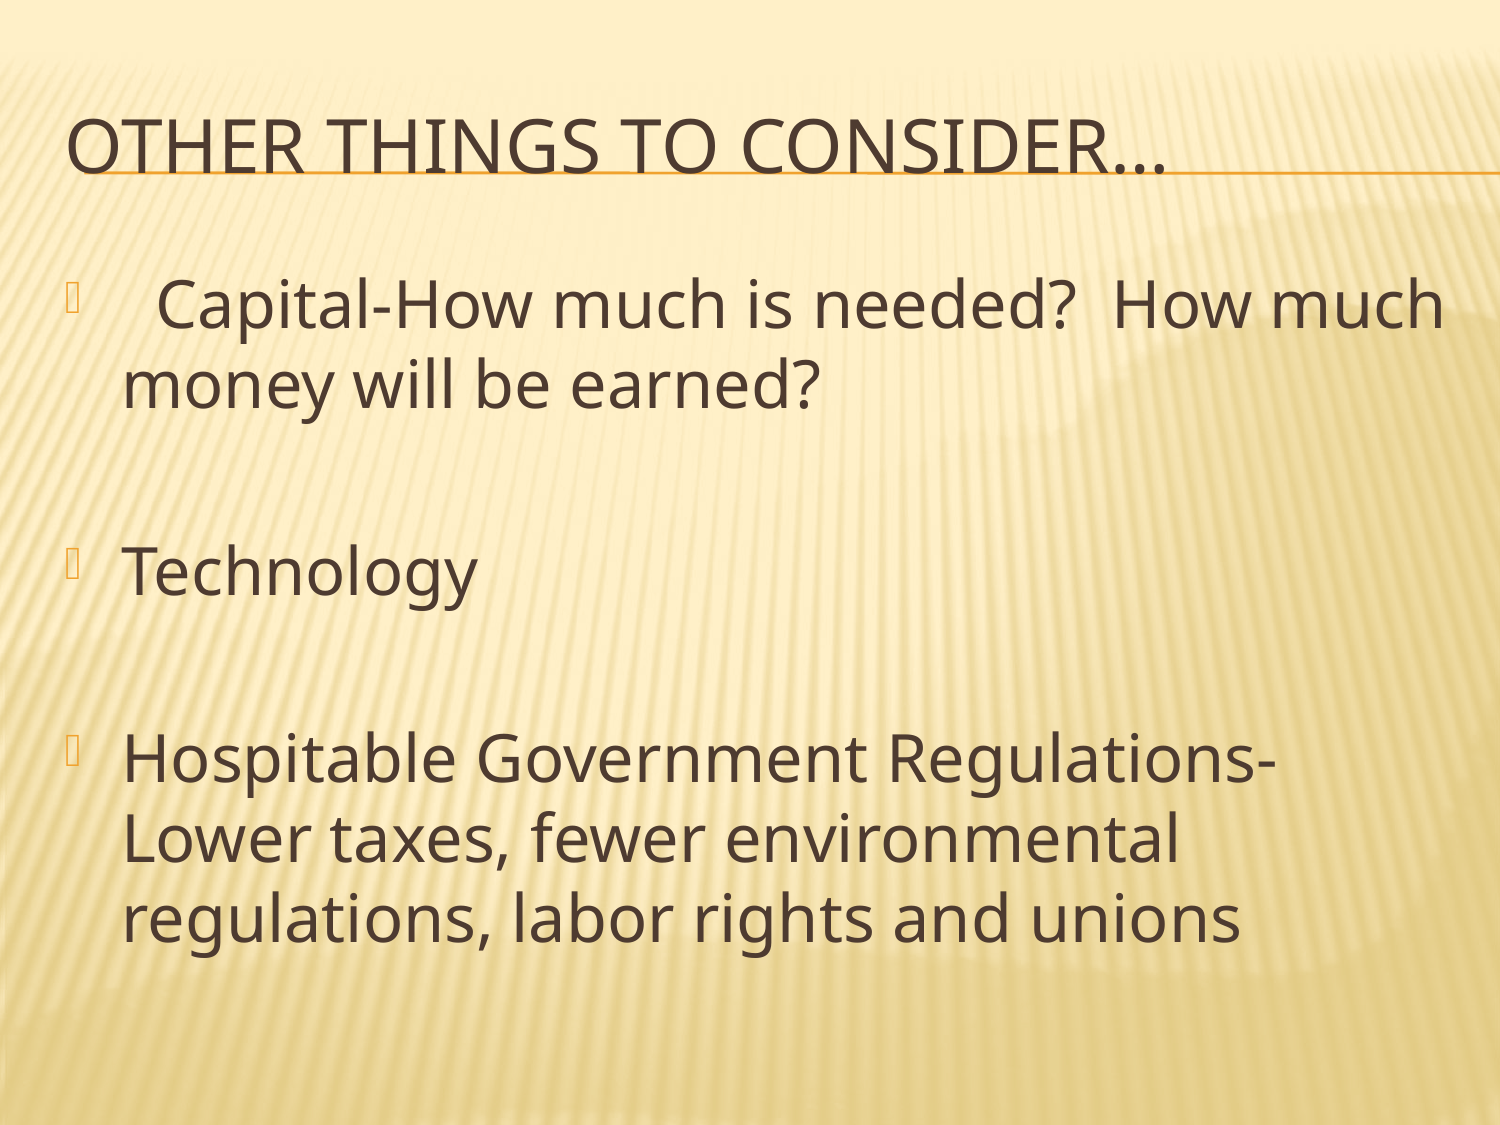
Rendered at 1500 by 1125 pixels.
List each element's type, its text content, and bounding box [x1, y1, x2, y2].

title Other things to consider… [50, 75, 1475, 213]
list Capital-How much is needed? How much money will be earned? Technology Hospitable Government Regulations- Lower taxes, fewer environmental regulations, labor rights and unions [50, 254, 1475, 998]
